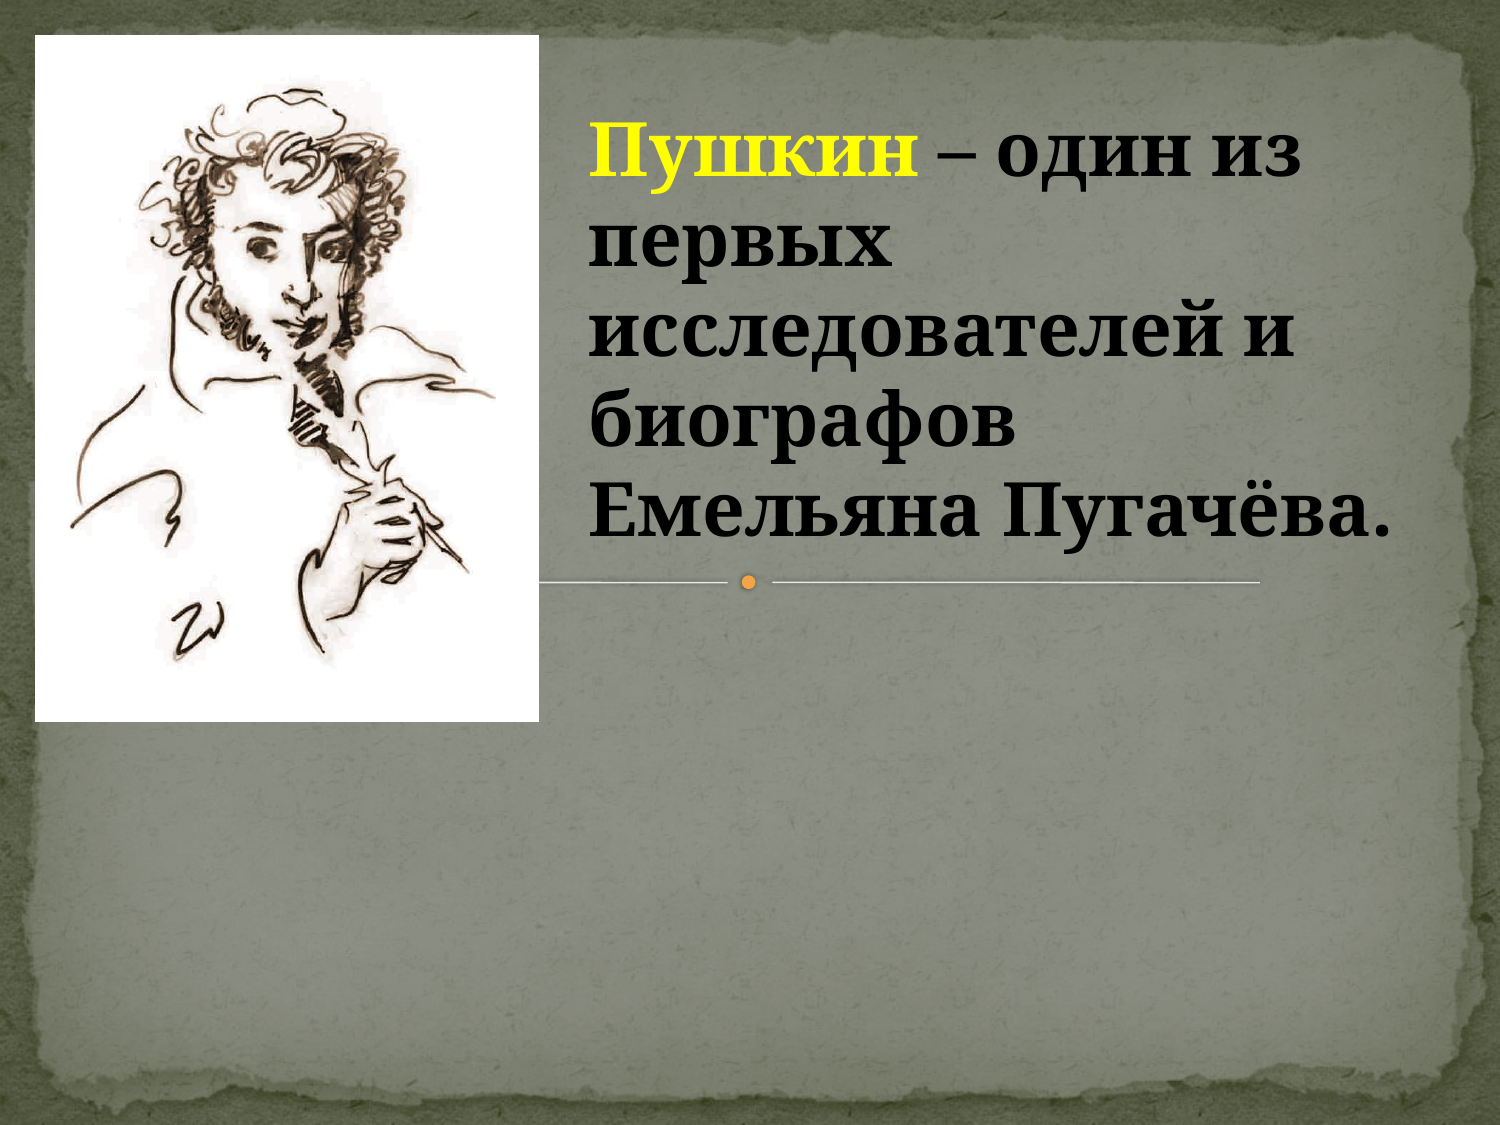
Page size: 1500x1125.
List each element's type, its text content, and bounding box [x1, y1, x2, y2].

picture [35, 35, 540, 722]
text_box Пушкин – один из первых исследователей и биографов Емельяна Пугачёва. [574, 93, 1430, 559]
